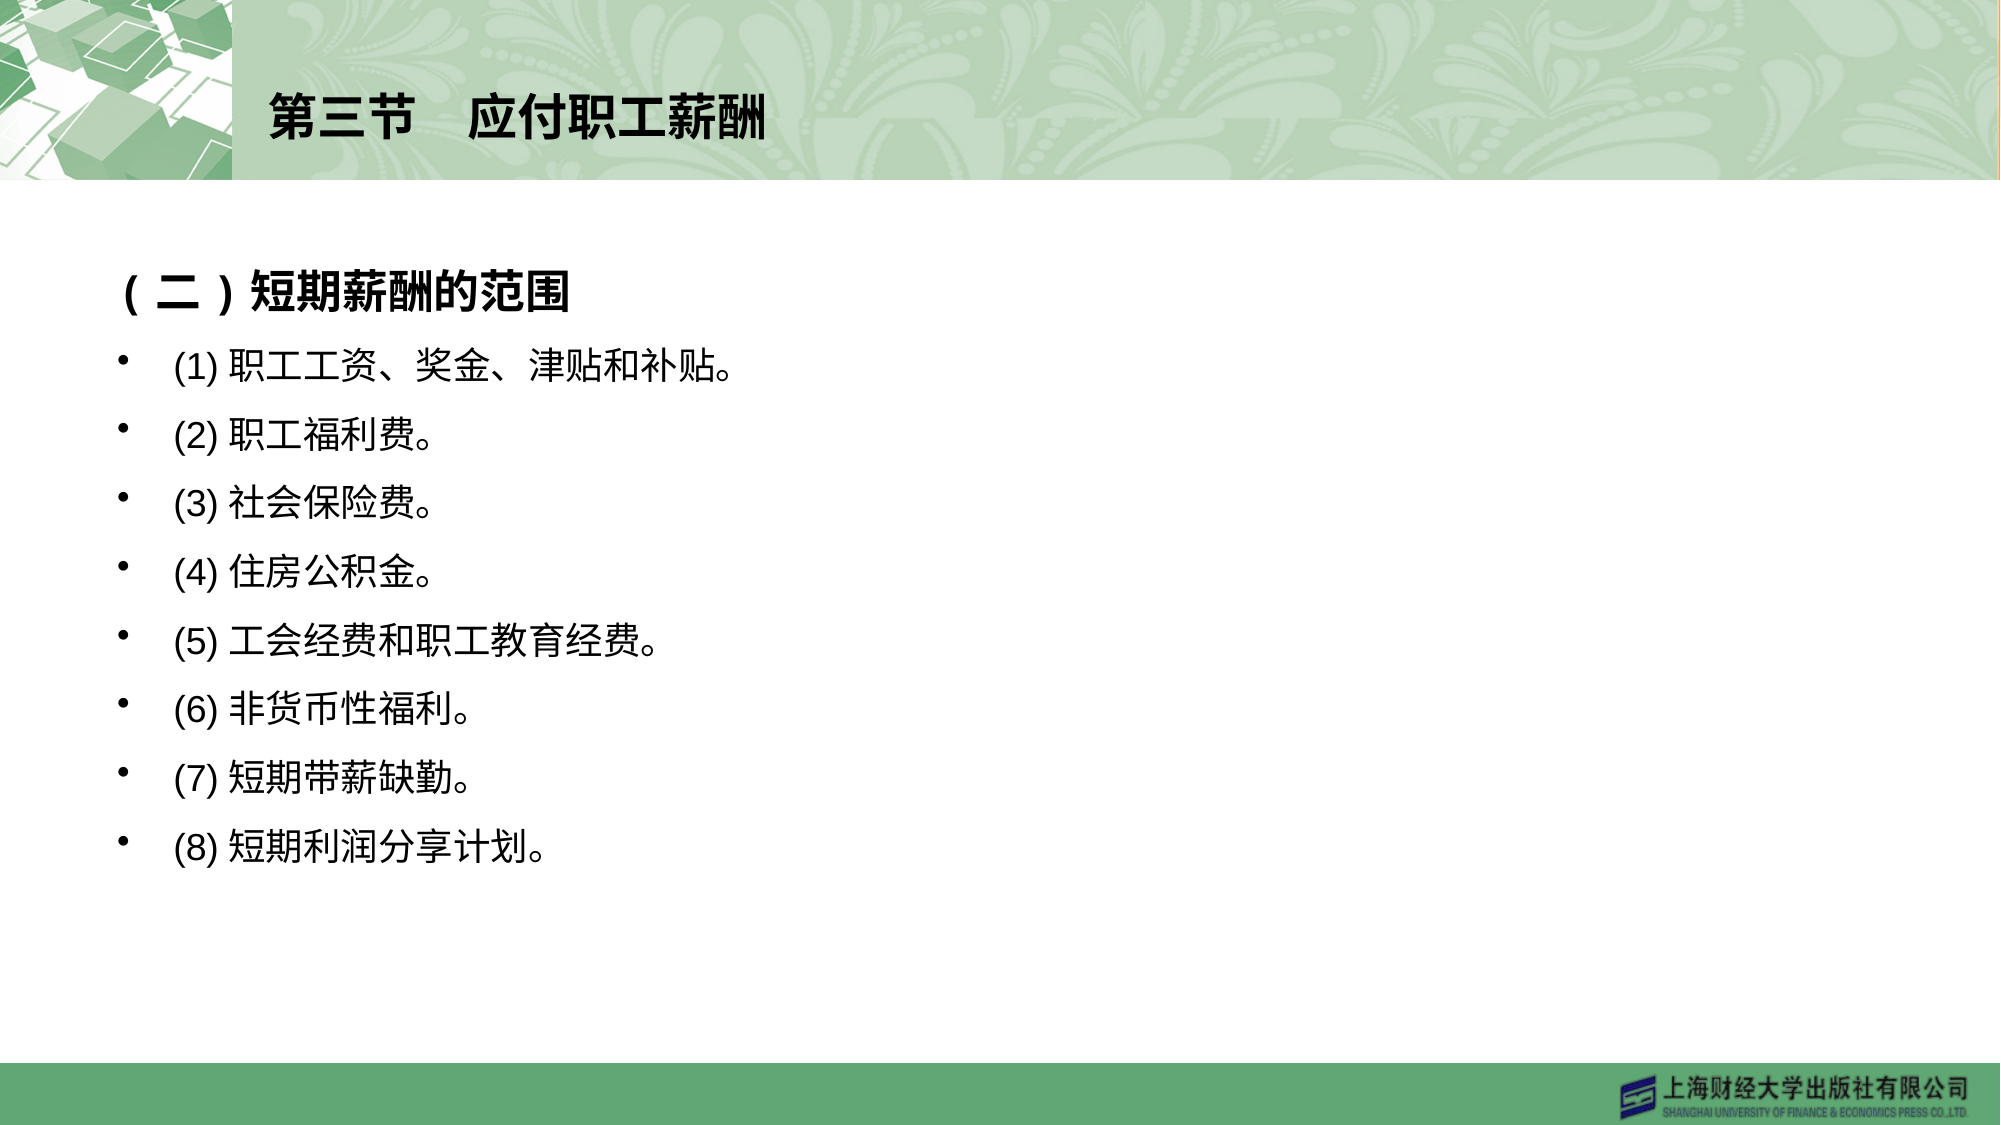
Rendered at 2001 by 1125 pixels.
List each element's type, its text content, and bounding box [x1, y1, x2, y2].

list (二)短期薪酬的范围 (1)职工工资、奖金、津贴和补贴。 (2)职工福利费。 (3)社会保险费。 (4)住房公积金。 (5)工会经费和职工教育经费。 (6)非货币性福利。 (7)短期带薪缺勤。 (8)短期利润分享计划。 [102, 241, 1898, 1065]
picture [0, 0, 2001, 1125]
title 第三节 应付职工薪酬 [252, 64, 1609, 168]
